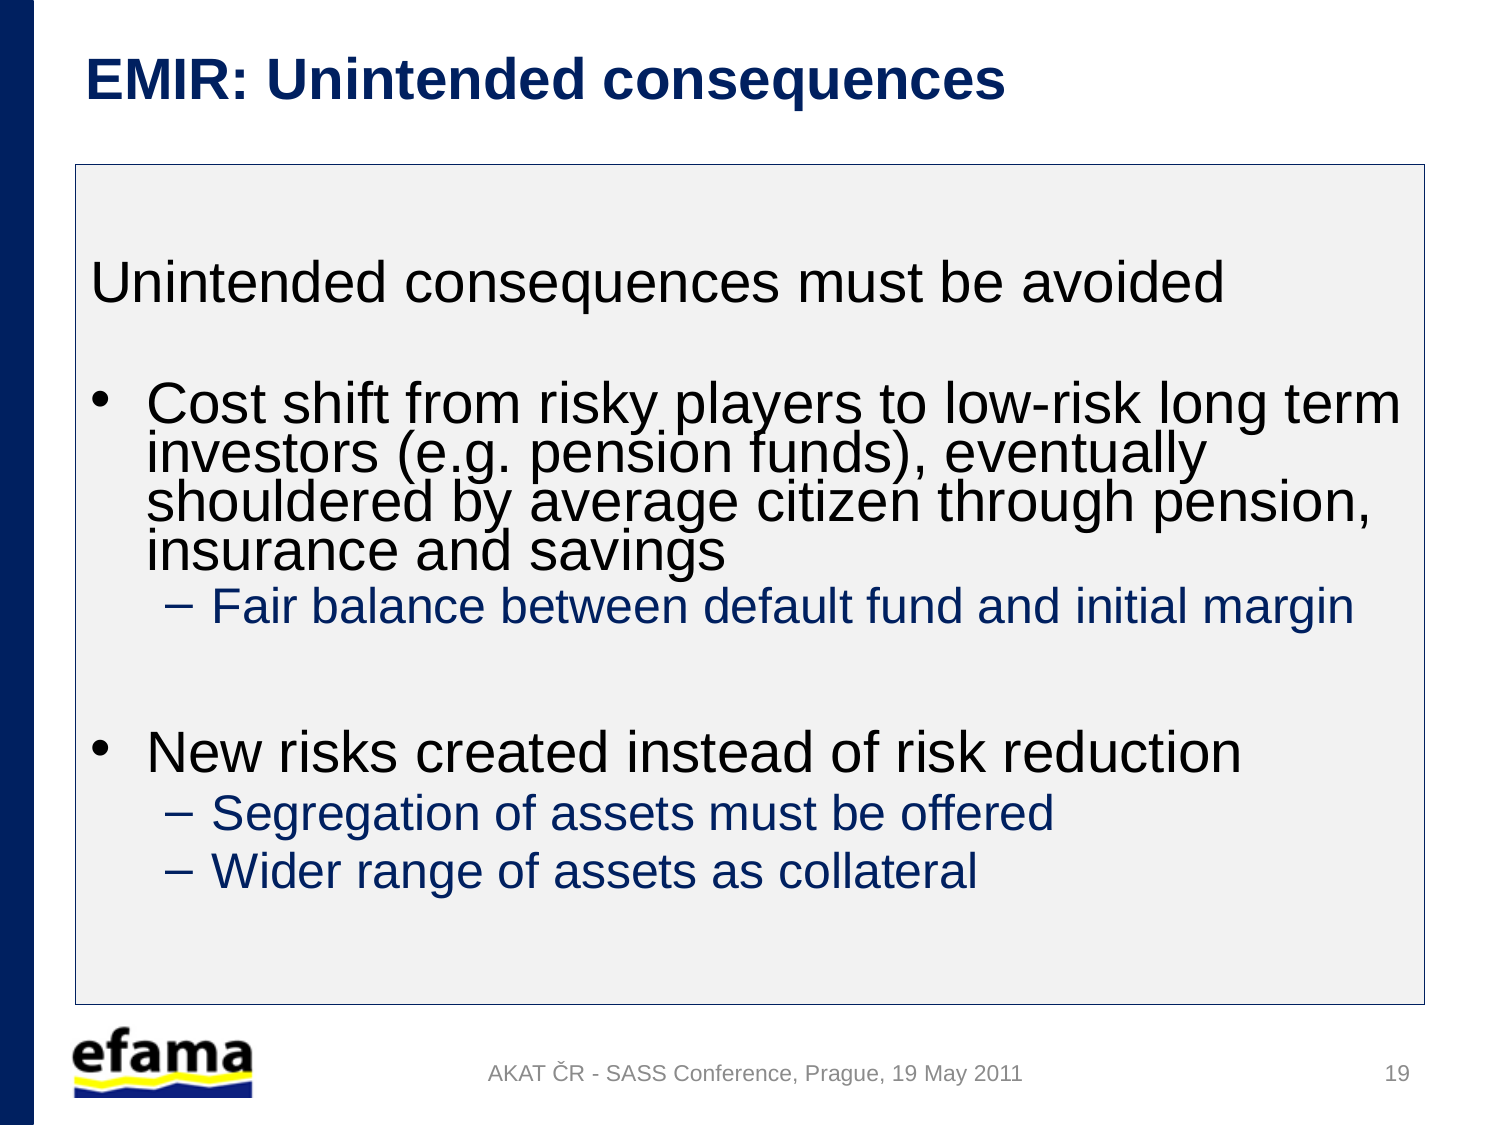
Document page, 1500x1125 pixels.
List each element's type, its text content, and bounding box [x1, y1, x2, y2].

slide_number 19 [1117, 1042, 1425, 1103]
footer AKAT ČR - SASS Conference, Prague, 19 May 2011 [395, 1042, 1117, 1103]
list Unintended consequences must be avoided Cost shift from risky players to low-risk long term investors (e.g. pension funds), eventually shouldered by average citizen through pension, insurance and savings Fair balance between default fund and initial margin New risks created instead of risk reduction Segregation of assets must be offered Wider range of assets as collateral [75, 164, 1425, 1005]
title EMIR: Unintended consequences [70, 0, 1421, 153]
picture [70, 1019, 257, 1098]
